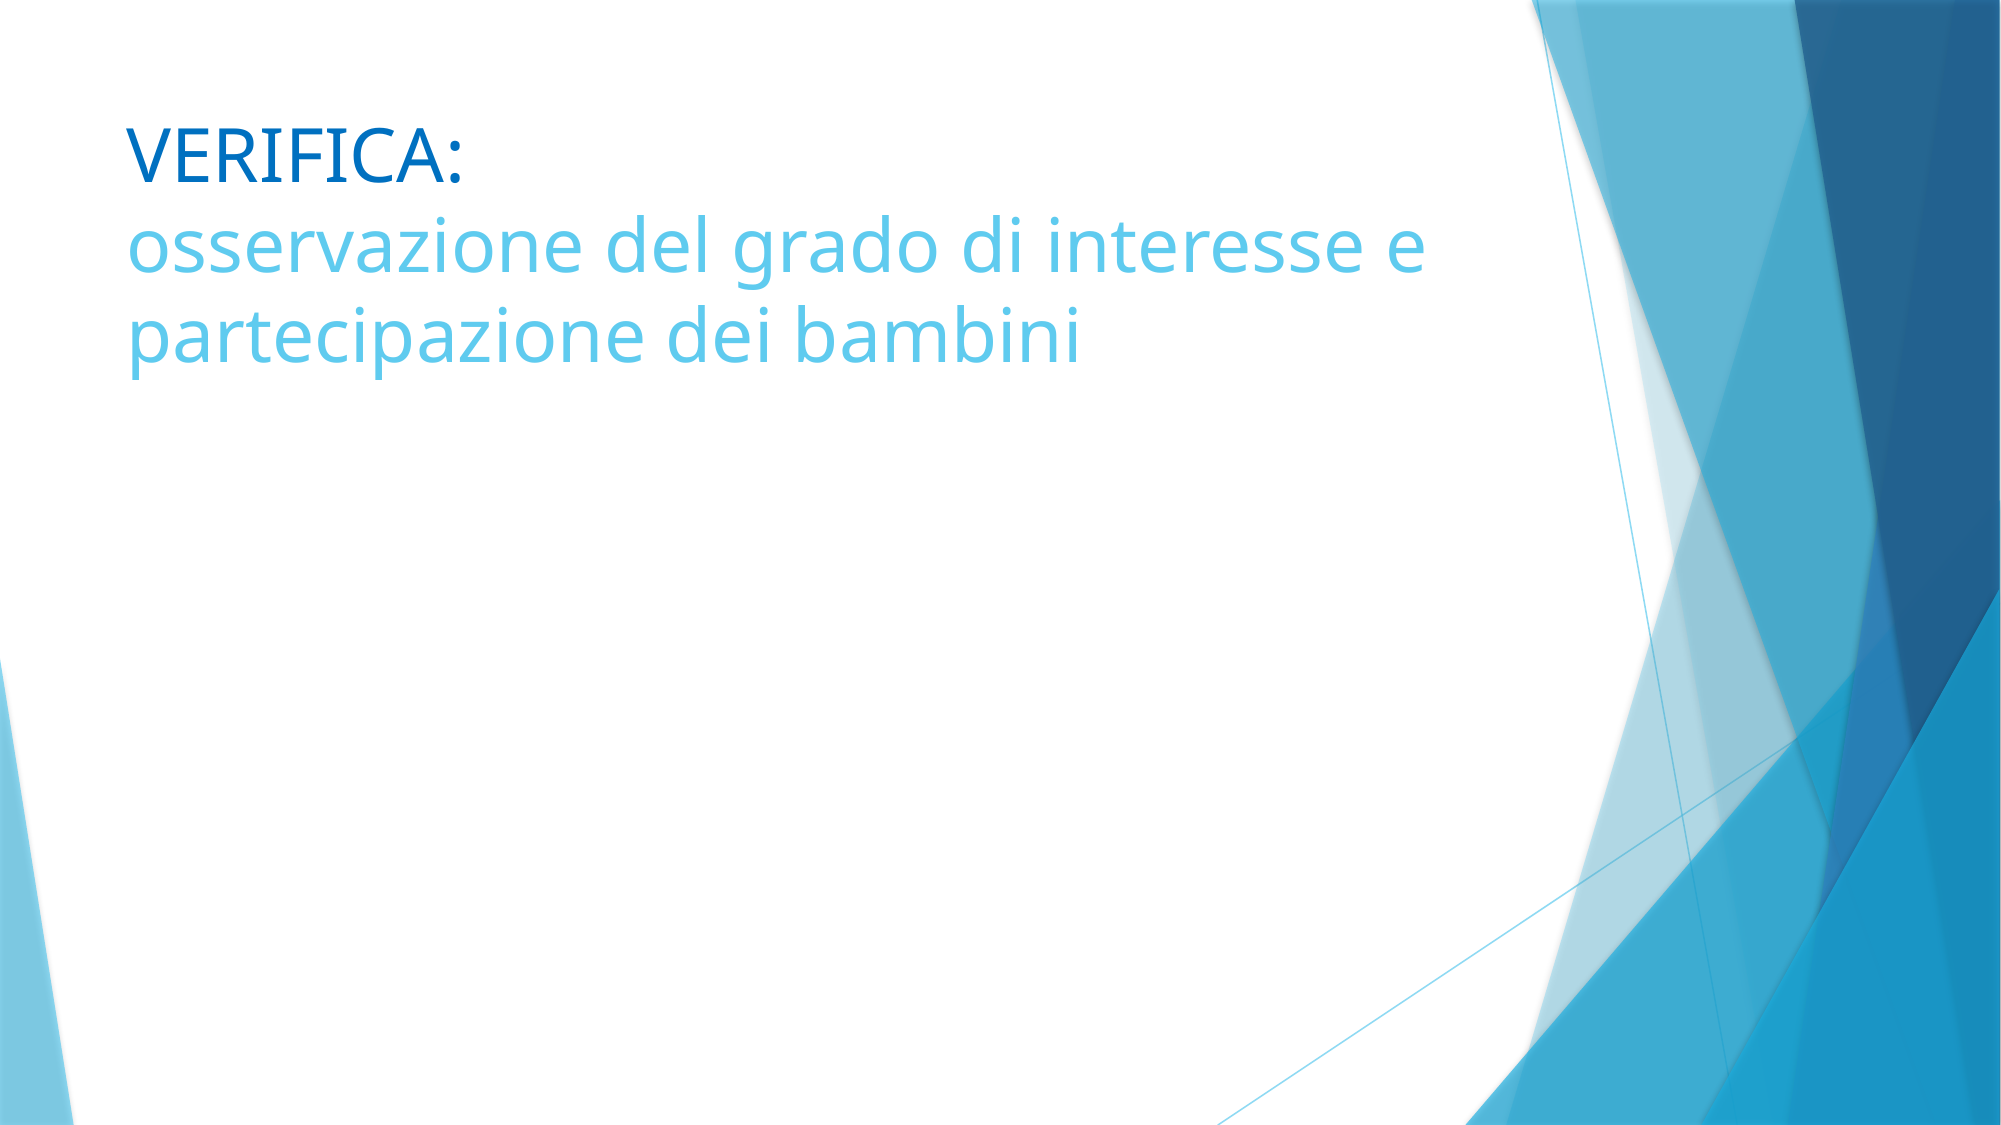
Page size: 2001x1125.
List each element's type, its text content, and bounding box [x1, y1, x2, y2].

title VERIFICA: osservazione del grado di interesse e partecipazione dei bambini [110, 99, 1522, 482]
